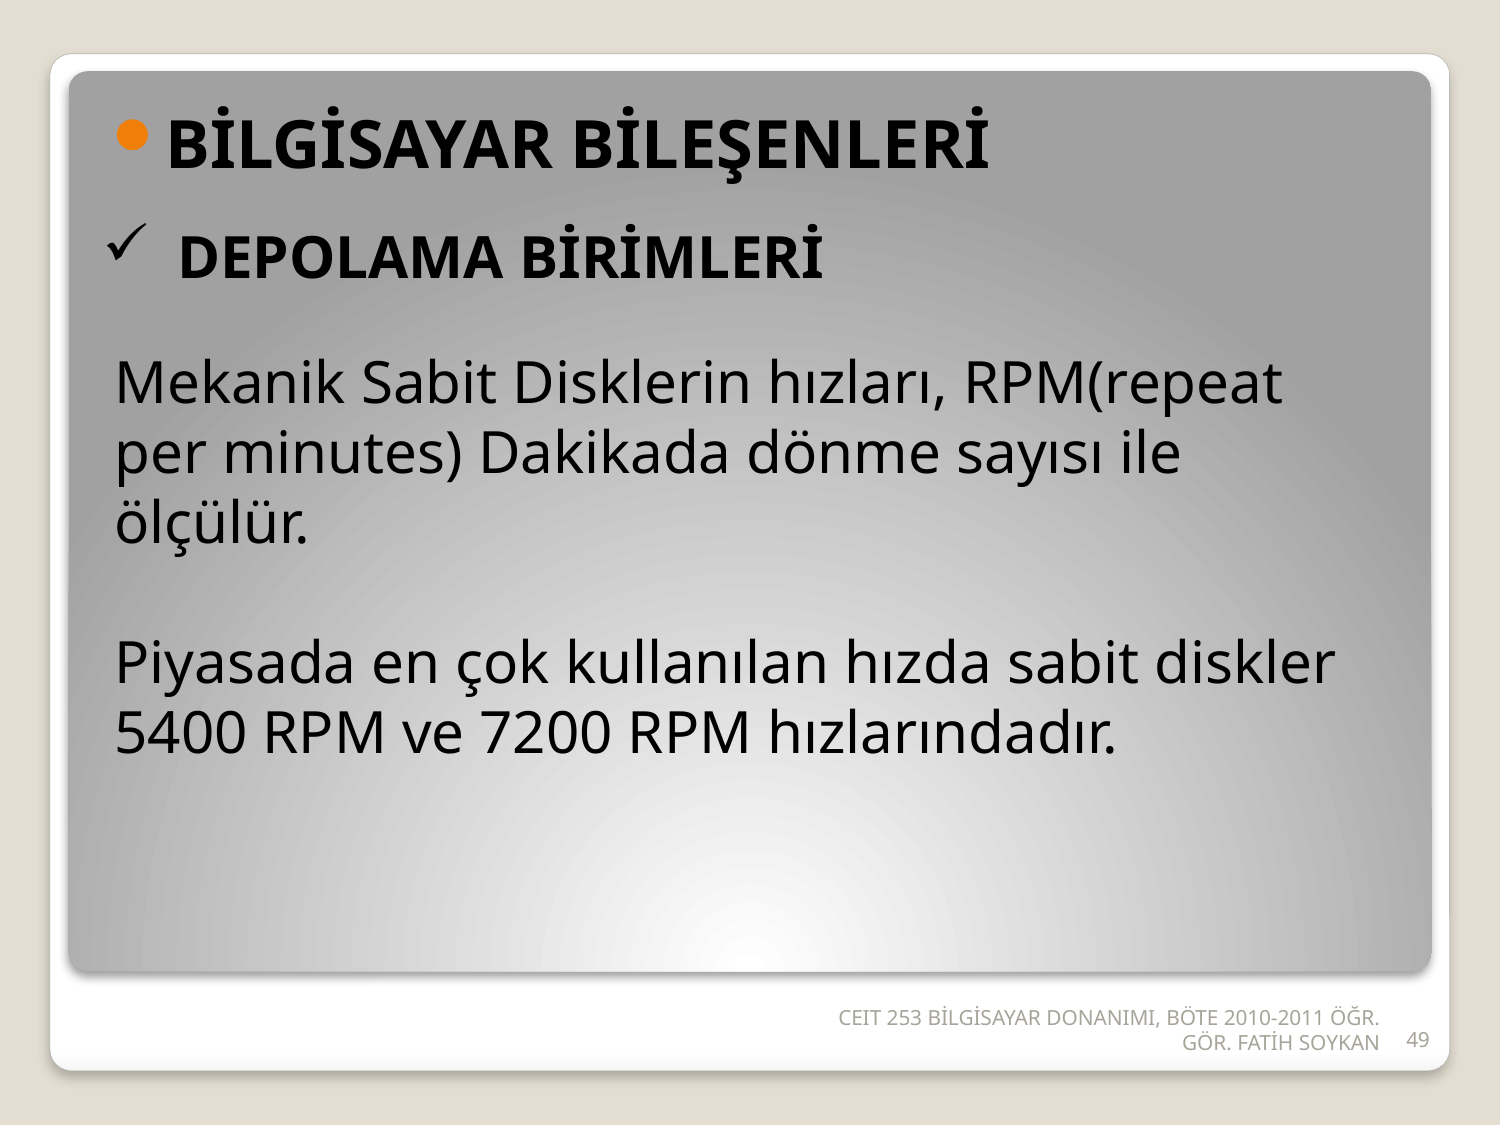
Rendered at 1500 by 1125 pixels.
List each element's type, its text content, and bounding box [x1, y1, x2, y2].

slide_number 49 [1395, 1002, 1445, 1063]
footer CEIT 253 BİLGİSAYAR DONANIMI, BÖTE 2010-2011 ÖĞR. GÖR. FATİH SOYKAN [800, 1002, 1395, 1063]
text_box DEPOLAMA BİRİMLERİ [87, 162, 1413, 298]
text_box Mekanik Sabit Disklerin hızları, RPM(repeat per minutes) Dakikada dönme sayısı ile ölçülür. Piyasada en çok kullanılan hızda sabit diskler 5400 RPM ve 7200 RPM hızlarındadır. [99, 337, 1375, 773]
list BİLGİSAYAR BİLEŞENLERİ [82, 86, 1425, 300]
